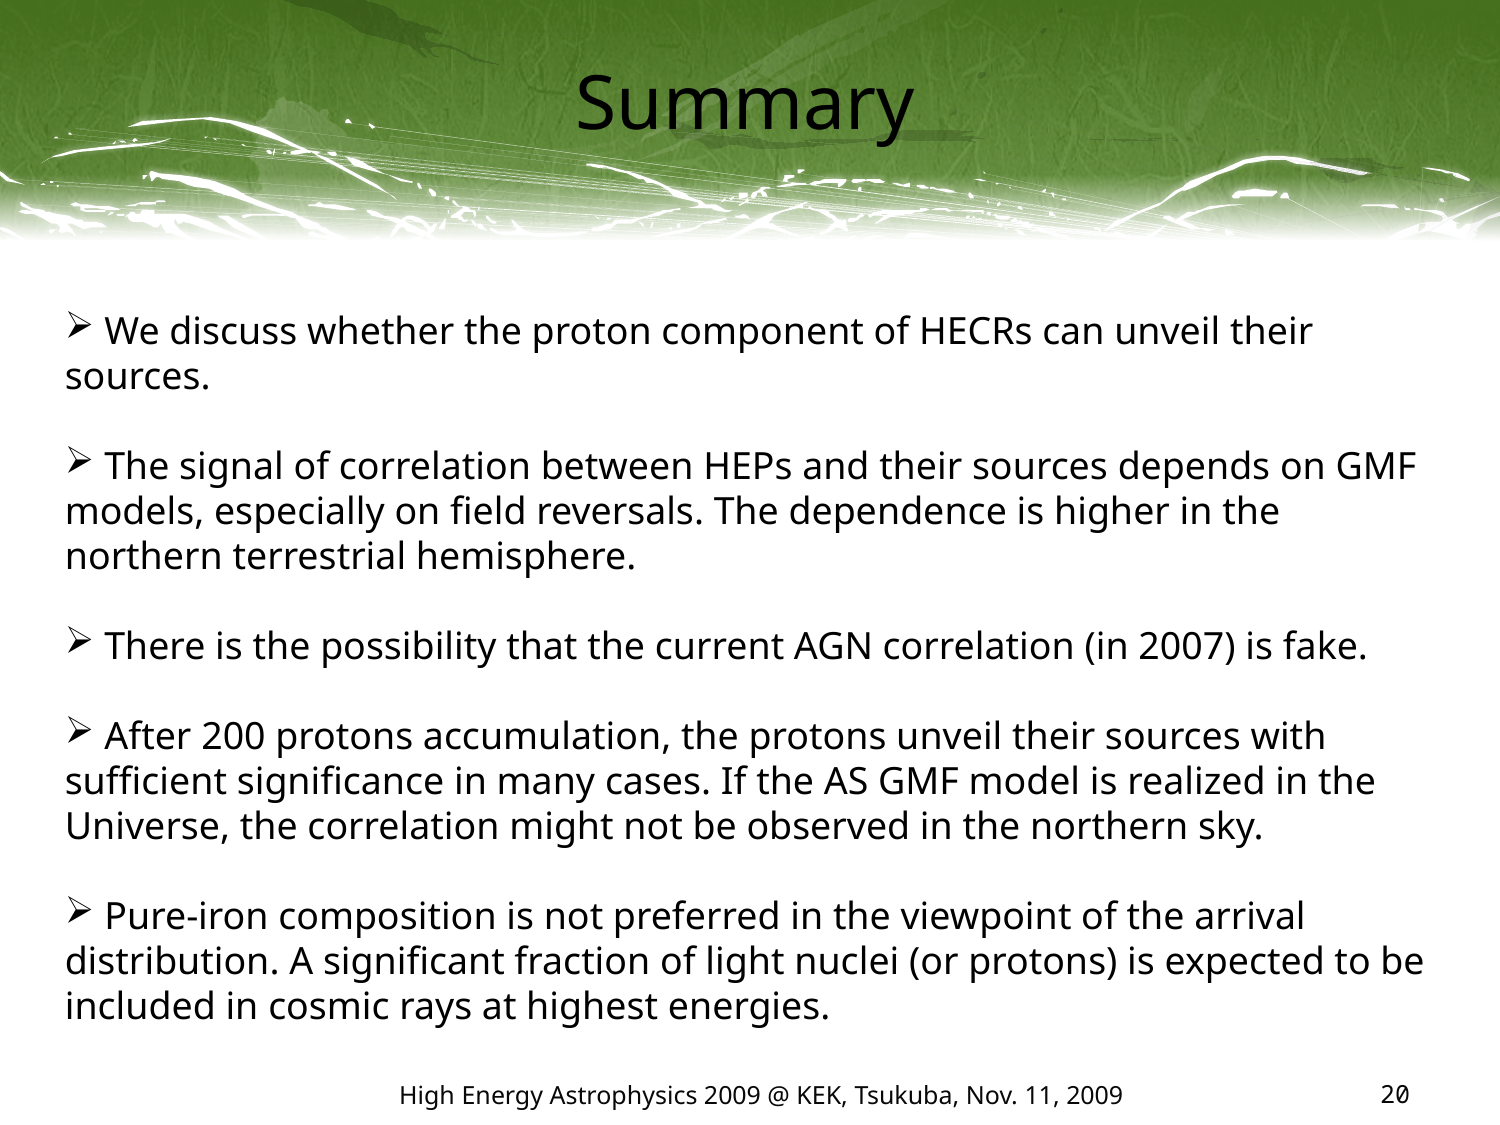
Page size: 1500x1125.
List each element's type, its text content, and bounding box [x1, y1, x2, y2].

slide_number 20 [1347, 1065, 1425, 1125]
text_box We discuss whether the proton component of HECRs can unveil their sources. The signal of correlation between HEPs and their sources depends on GMF models, especially on field reversals. The dependence is higher in the northern terrestrial hemisphere. There is the possibility that the current AGN correlation (in 2007) is fake. After 200 protons accumulation, the protons unveil their sources with sufficient significance in many cases. If the AS GMF model is realized in the Universe, the correlation might not be observed in the northern sky. Pure-iron composition is not preferred in the viewpoint of the arrival distribution. A significant fraction of light nuclei (or protons) is expected to be included in cosmic rays at highest energies. [49, 299, 1463, 1035]
footer High Energy Astrophysics 2009 @ KEK, Tsukuba, Nov. 11, 2009 [269, 1065, 1254, 1125]
title Summary [70, 35, 1421, 164]
